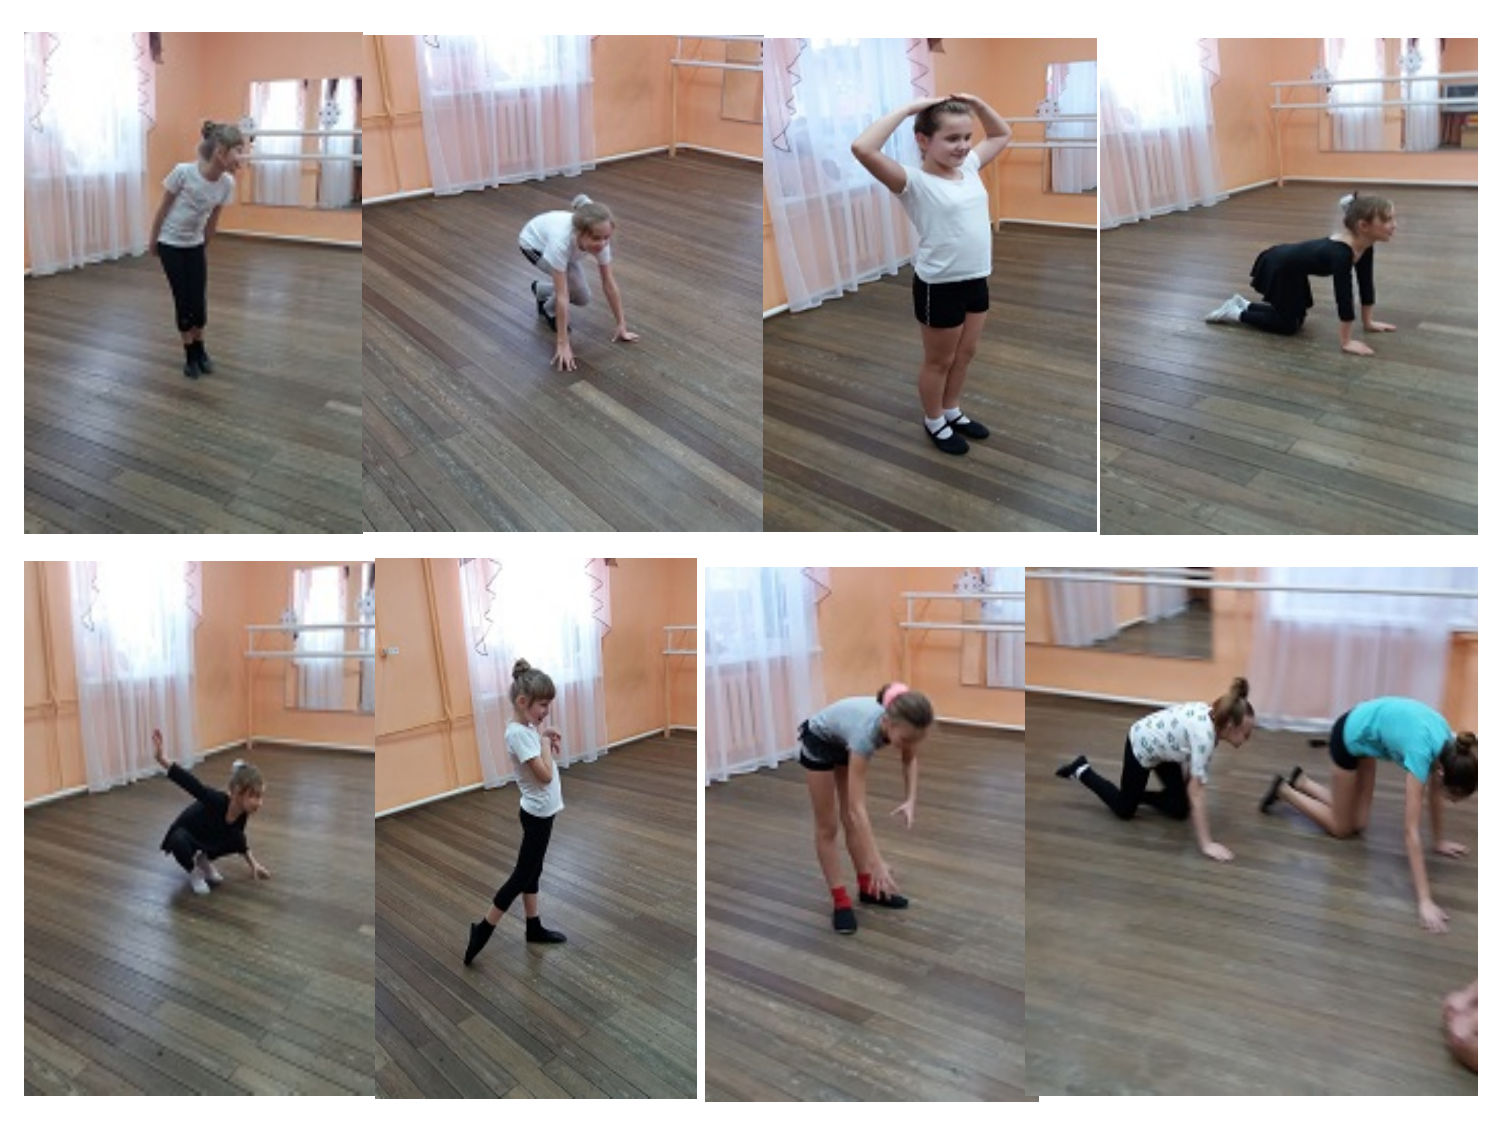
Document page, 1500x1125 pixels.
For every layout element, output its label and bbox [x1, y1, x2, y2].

picture [705, 567, 1478, 1103]
picture [24, 558, 698, 1099]
picture [24, 32, 1097, 534]
picture [1099, 38, 1478, 536]
